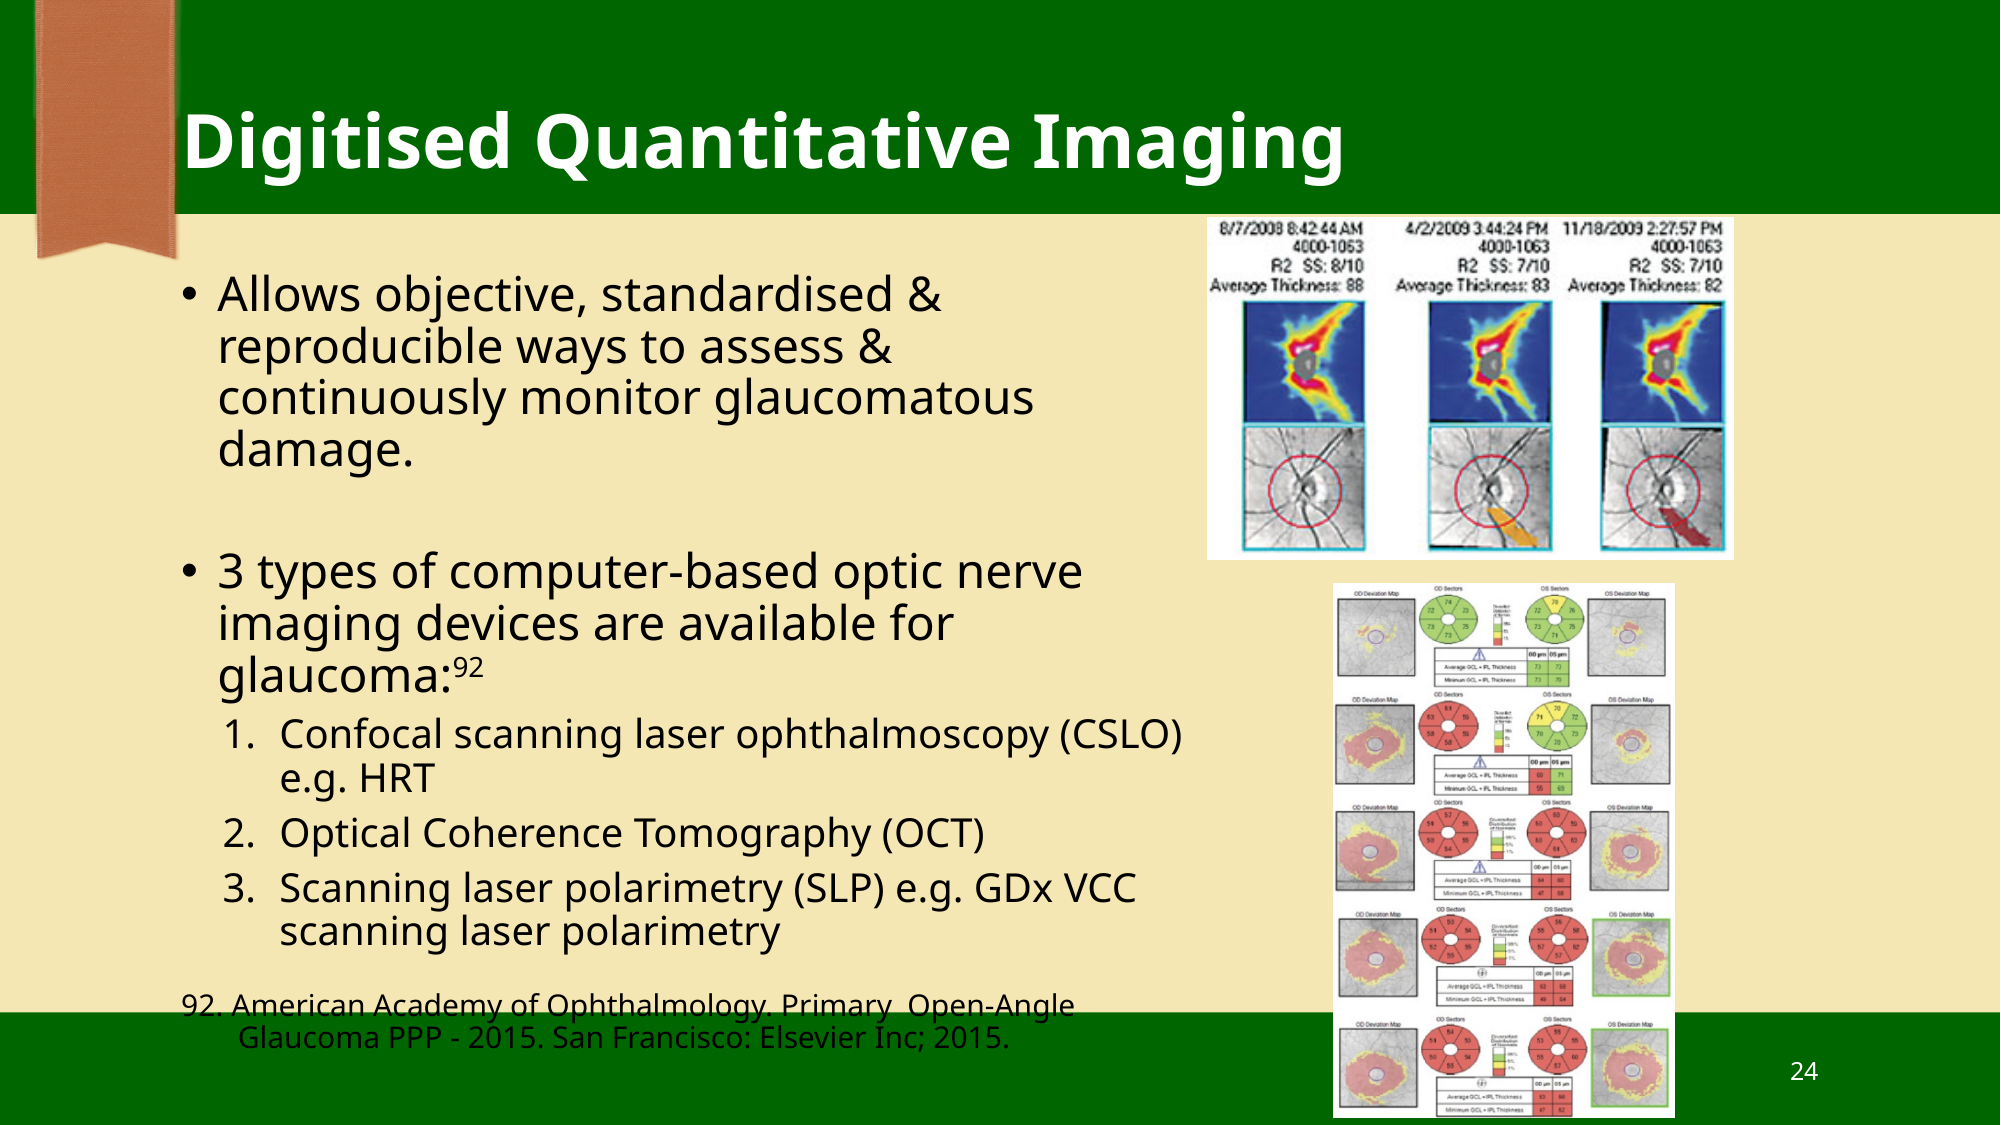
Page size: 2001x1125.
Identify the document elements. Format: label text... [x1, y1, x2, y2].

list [1206, 217, 1734, 560]
slide_number 24 [1680, 1042, 1819, 1103]
title Digitised Quantitative Imaging [181, 12, 1819, 193]
picture [1333, 583, 1675, 1118]
list Allows objective, standardised & reproducible ways to assess & continuously monitor glaucomatous damage. 3 types of computer-based optic nerve imaging devices are available for glaucoma:92 Confocal scanning laser ophthalmoscopy (CSLO) e.g. HRT Optical Coherence Tomography (OCT) Scanning laser polarimetry (SLP) e.g. GDx VCC scanning laser polarimetry 92. American Academy of Ophthalmology. Primary Open-Angle Glaucoma PPP - 2015. San Francisco: Elsevier Inc; 2015. [181, 262, 1189, 1071]
